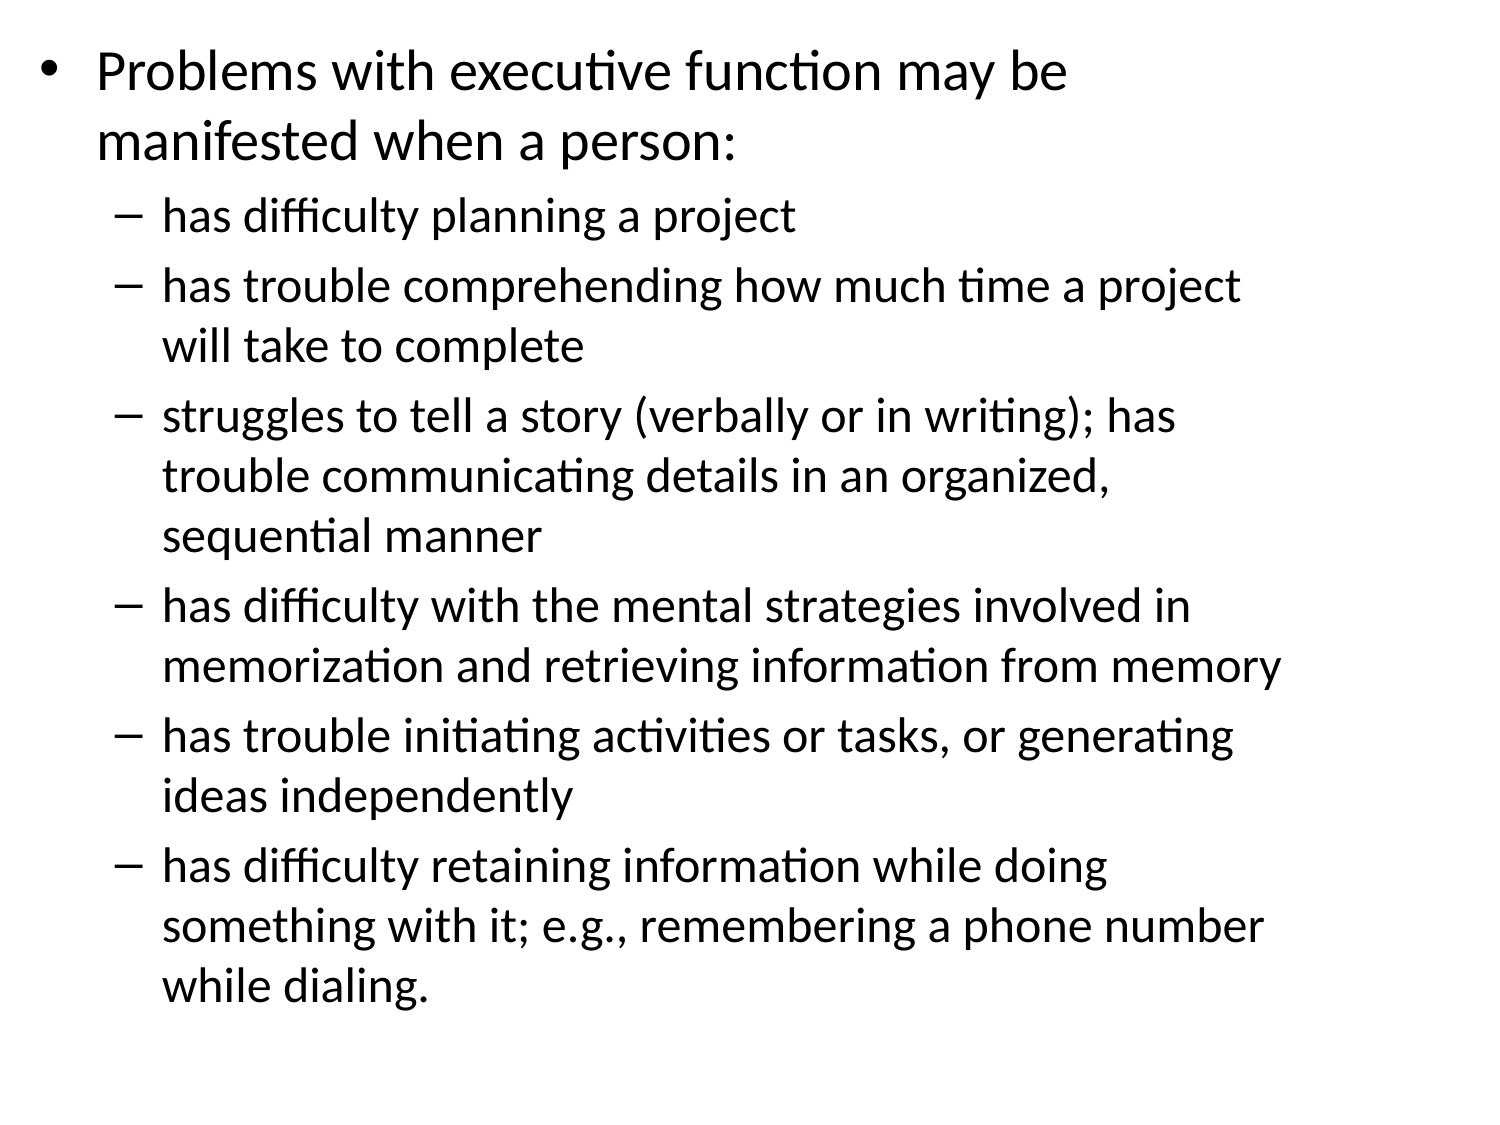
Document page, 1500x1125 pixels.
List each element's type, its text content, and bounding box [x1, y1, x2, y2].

list Problems with executive function may be manifested when a person: has difficulty planning a project has trouble comprehending how much time a project will take to complete struggles to tell a story (verbally or in writing); has trouble communicating details in an organized, sequential manner has difficulty with the mental strategies involved in memorization and retrieving information from memory has trouble initiating activities or tasks, or generating ideas independently has difficulty retaining information while doing something with it; e.g., remembering a phone number while dialing. [24, 24, 1313, 1100]
